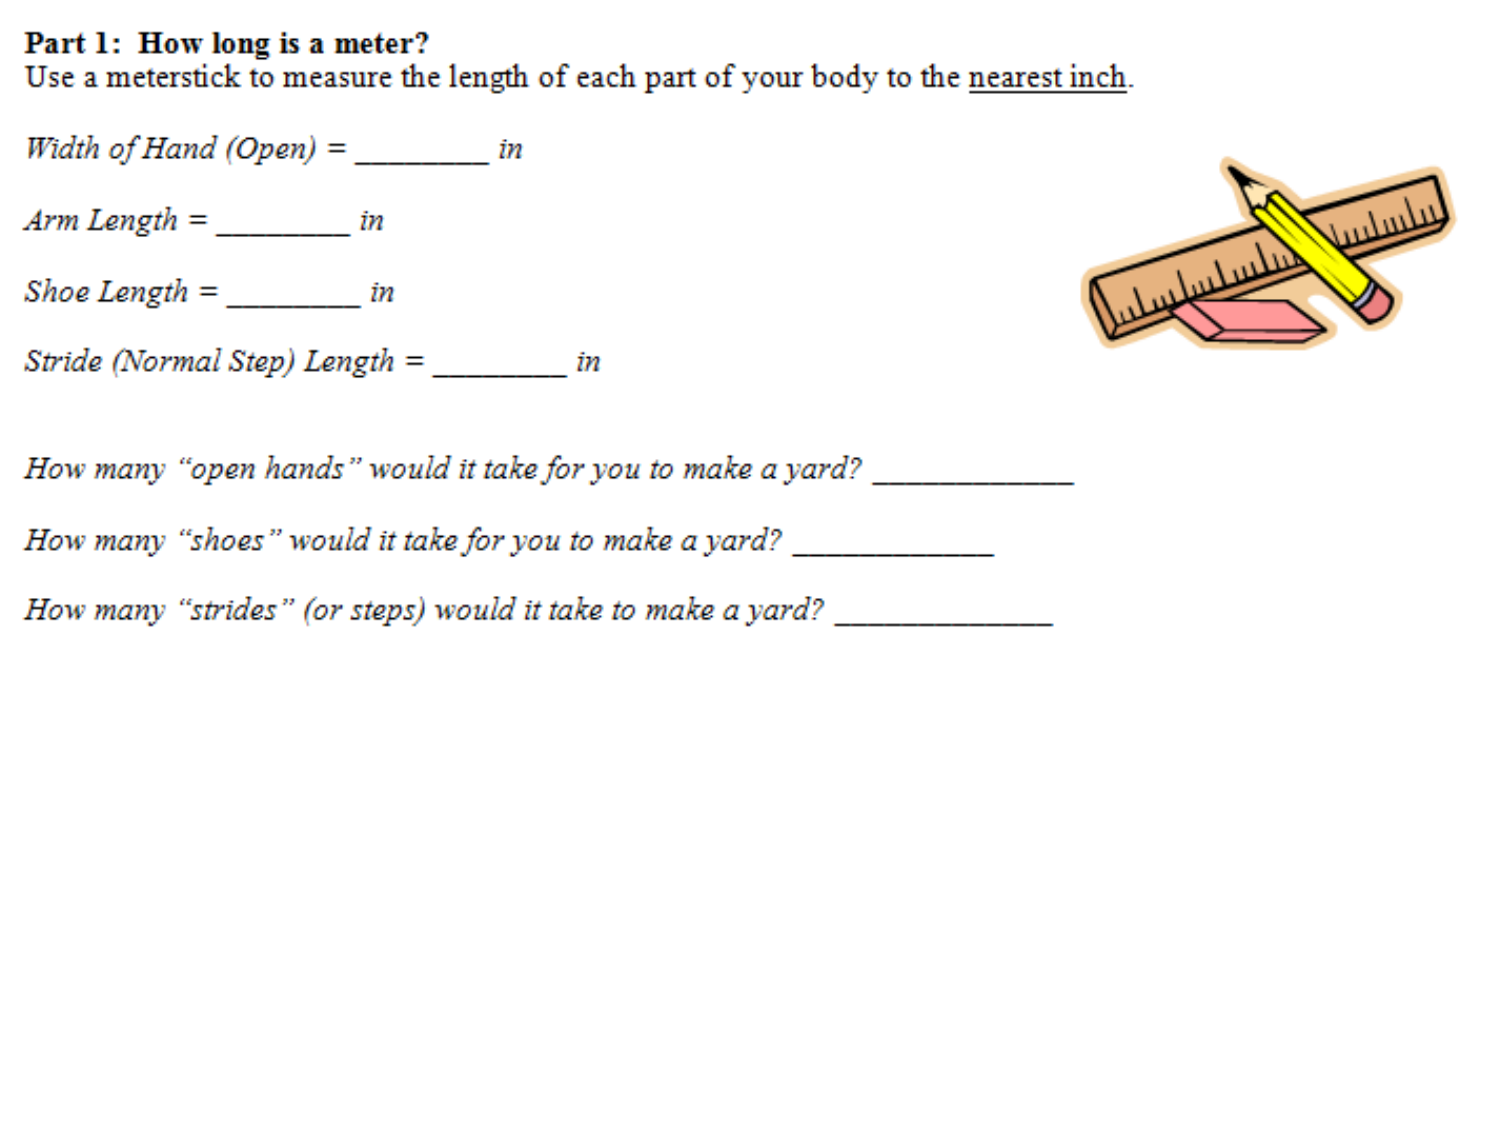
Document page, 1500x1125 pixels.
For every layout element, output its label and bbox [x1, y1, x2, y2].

picture [0, 0, 1500, 676]
